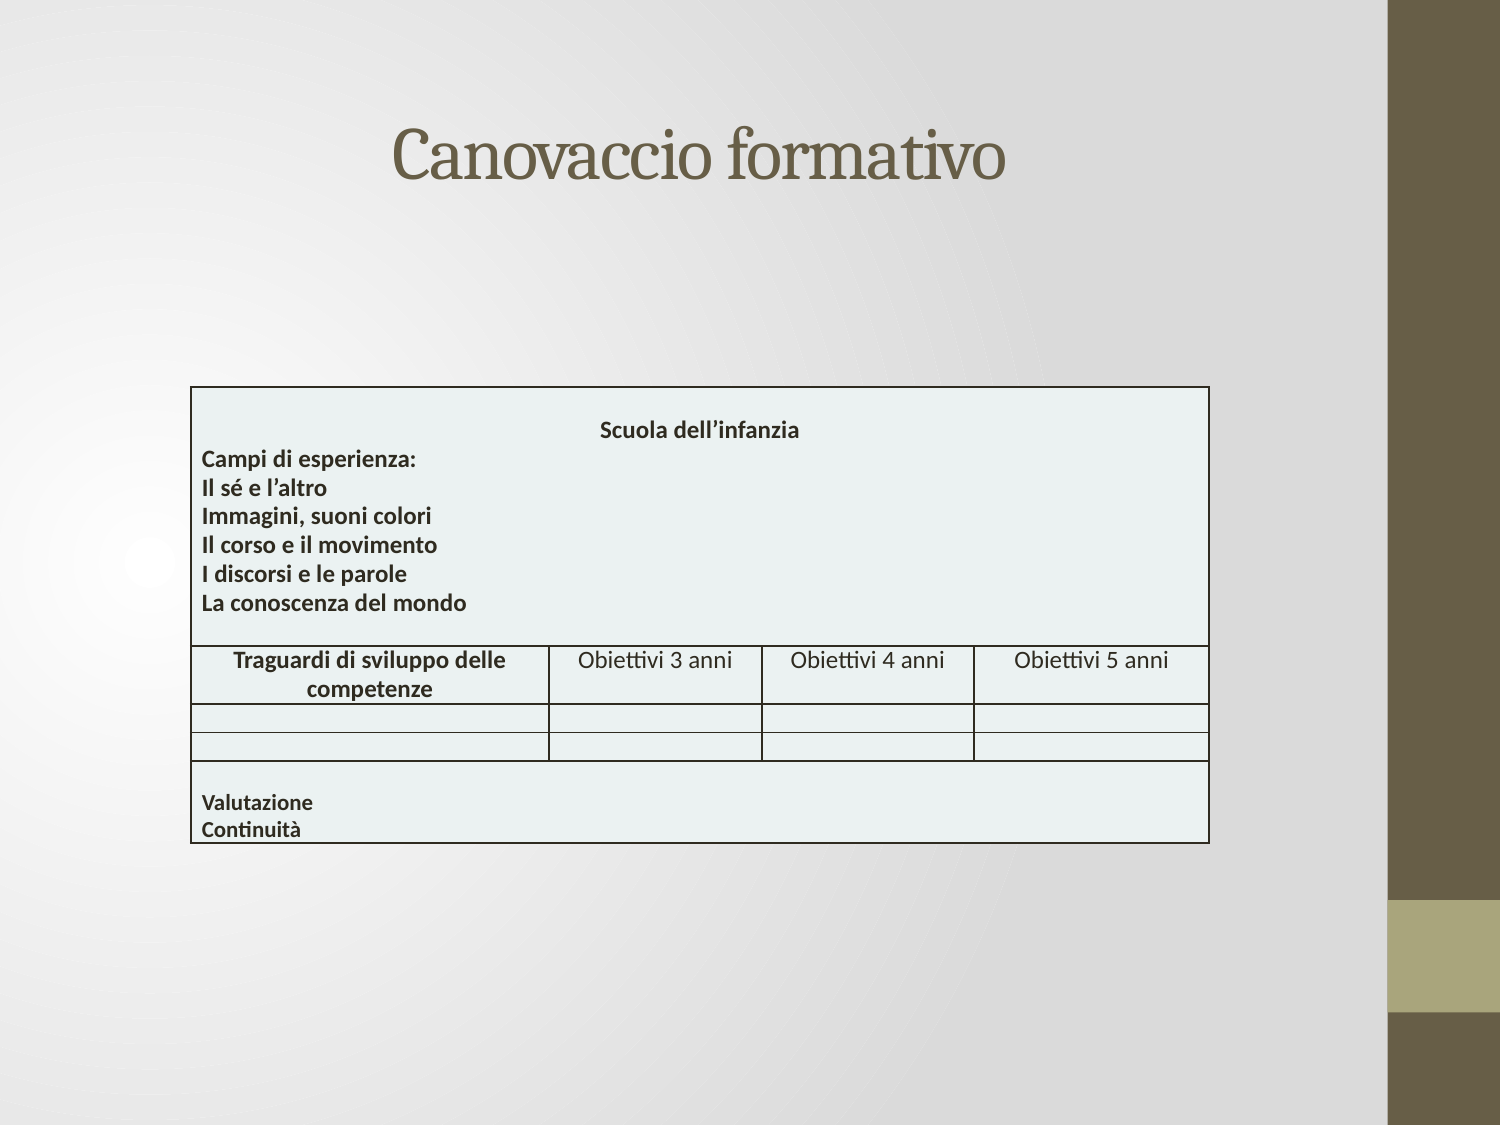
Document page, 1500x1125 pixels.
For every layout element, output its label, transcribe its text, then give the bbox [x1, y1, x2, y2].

table_header Scuola dell’infanzia Campi di esperienza: Il sé e l’altro Immagini, suoni colori Il corso e il movimento I discorsi e le parole La conoscenza del mondo [192, 388, 1208, 645]
table_cell [192, 705, 548, 732]
table_cell Obiettivi 4 anni [763, 647, 973, 703]
table_cell Traguardi di sviluppo delle competenze [192, 647, 548, 703]
table_cell [975, 733, 1208, 760]
table_cell [763, 733, 973, 760]
table_cell [550, 733, 761, 760]
table_cell Obiettivi 3 anni [550, 647, 761, 703]
table_cell [763, 705, 973, 732]
title Canovaccio formativo [75, 56, 1325, 244]
table_cell Valutazione Continuità [192, 762, 1208, 842]
table_cell [550, 705, 761, 732]
table_cell [192, 733, 548, 760]
table_cell [975, 705, 1208, 732]
table_cell Obiettivi 5 anni [975, 647, 1208, 703]
